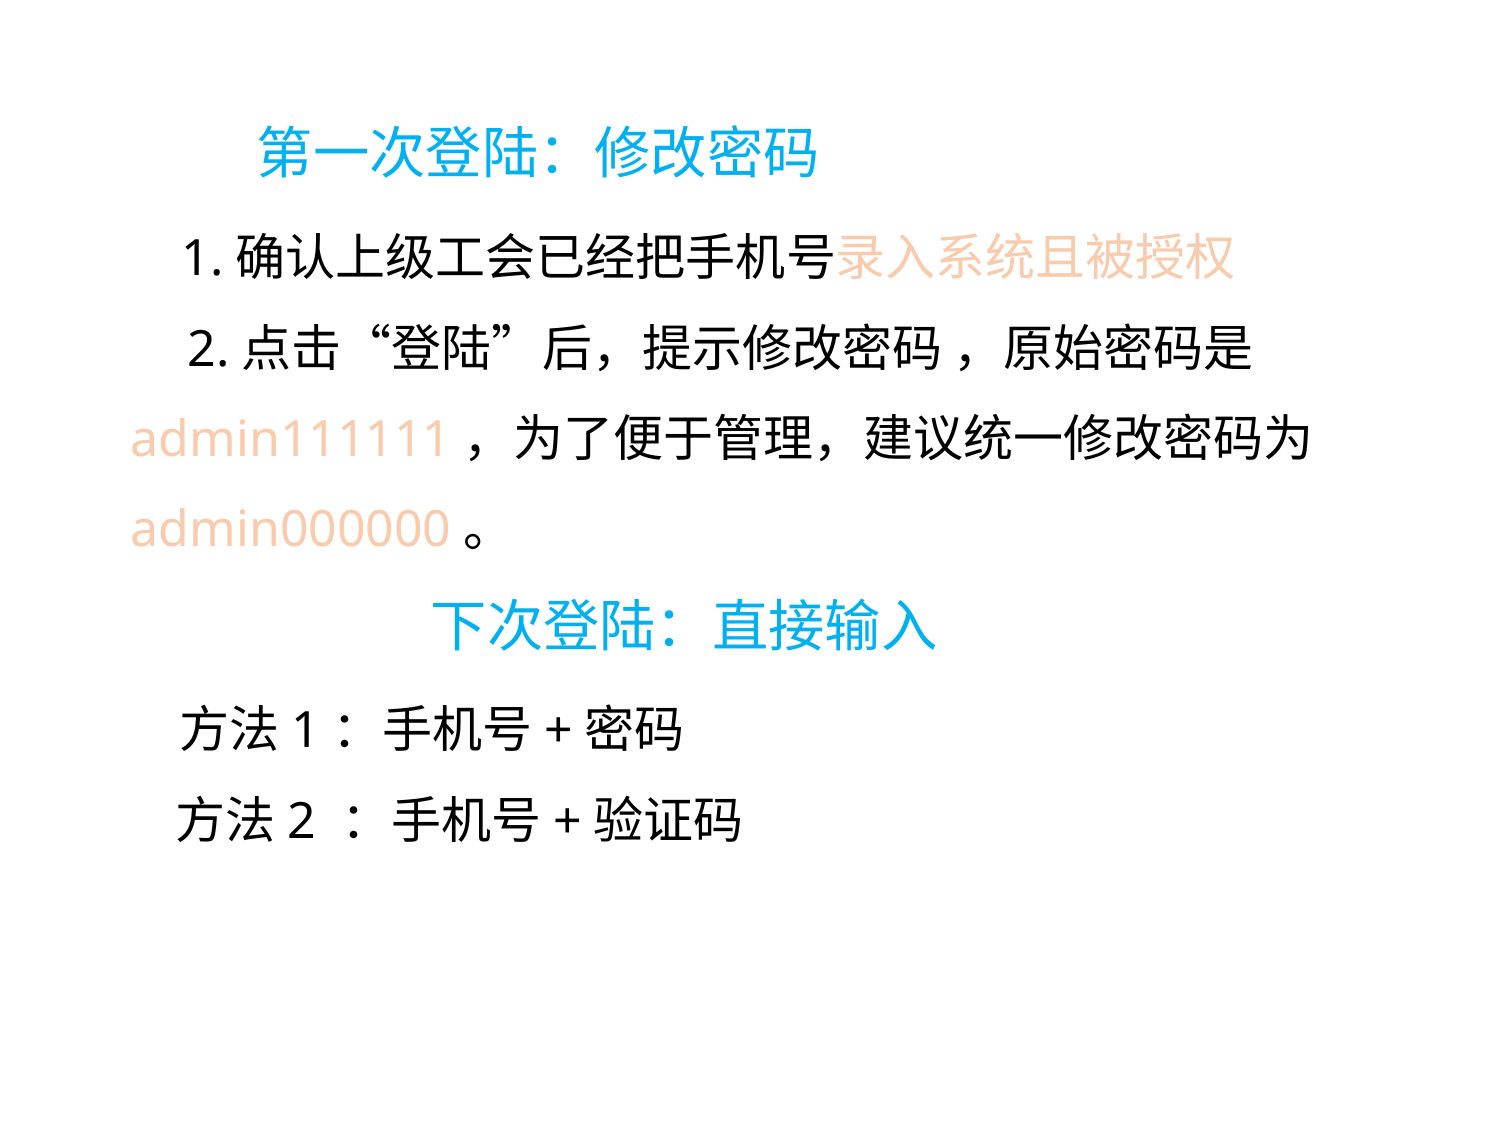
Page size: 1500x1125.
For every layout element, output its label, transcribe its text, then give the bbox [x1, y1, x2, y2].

title 第一次登陆：修改密码 1.确认上级工会已经把手机号录入系统且被授权 2.点击“登陆”后，提示修改密码 ，原始密码是admin111111，为了便于管理，建议统一修改密码为admin000000。 下次登陆：直接输入 方法1：手机号+密码 方法2 ：手机号+验证码 [115, 55, 1415, 857]
